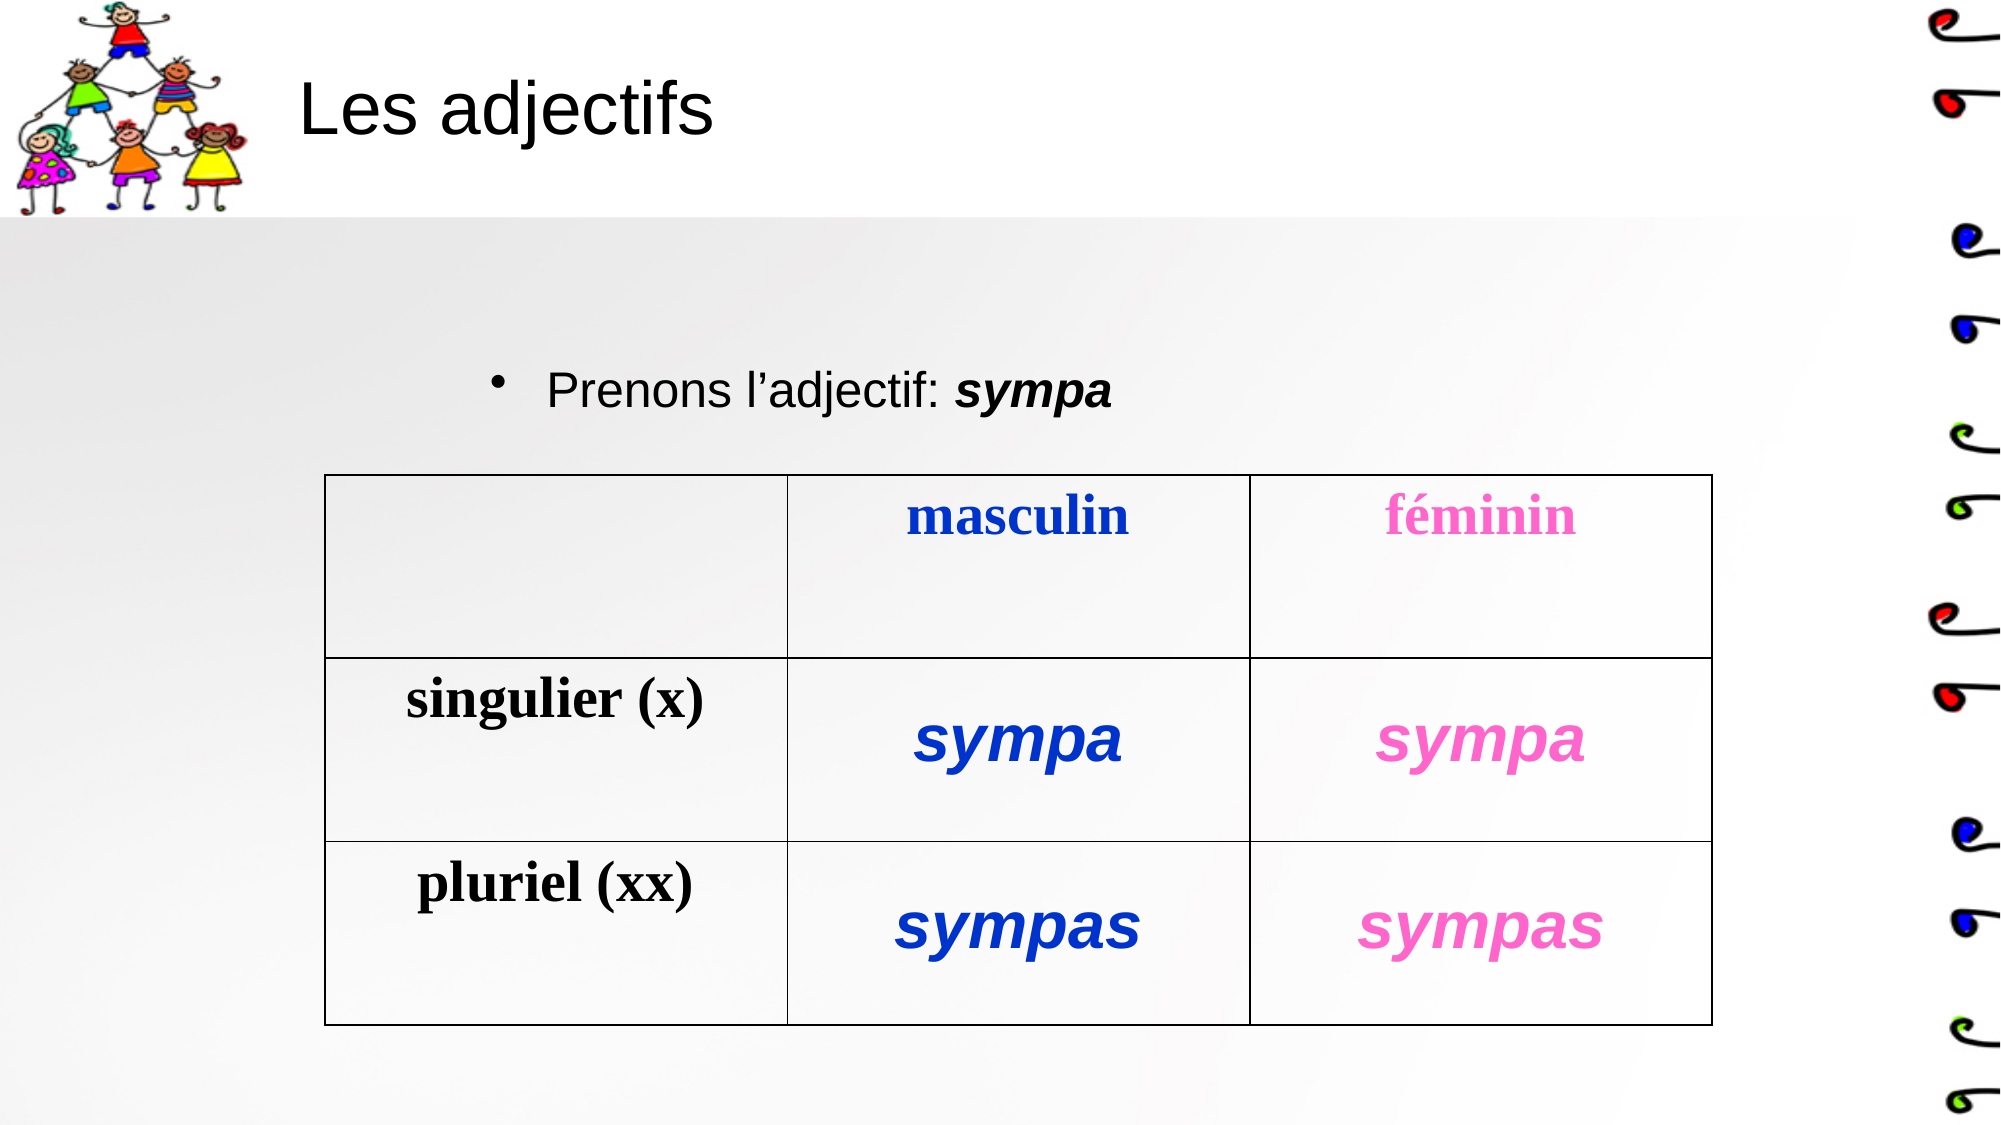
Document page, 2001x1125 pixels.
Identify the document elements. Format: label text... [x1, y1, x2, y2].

picture [0, 0, 2001, 1125]
title Les adjectifs [283, 16, 1951, 192]
text_box sympa [1262, 687, 1700, 783]
table_header masculin [788, 476, 1249, 657]
list Prenons l’adjectif: sympa [474, 349, 1751, 1061]
table_cell [1251, 659, 1711, 841]
table_cell [1251, 842, 1711, 1024]
text_box sympa [799, 687, 1238, 783]
table_header [326, 476, 787, 657]
table_cell pluriel (xx) [326, 842, 787, 1024]
table_cell singulier (x) [326, 659, 787, 841]
text_box sympas [1262, 874, 1700, 970]
table_cell [788, 842, 1249, 1024]
text_box sympas [799, 874, 1238, 970]
table_header féminin [1251, 476, 1711, 657]
table_cell [788, 659, 1249, 841]
